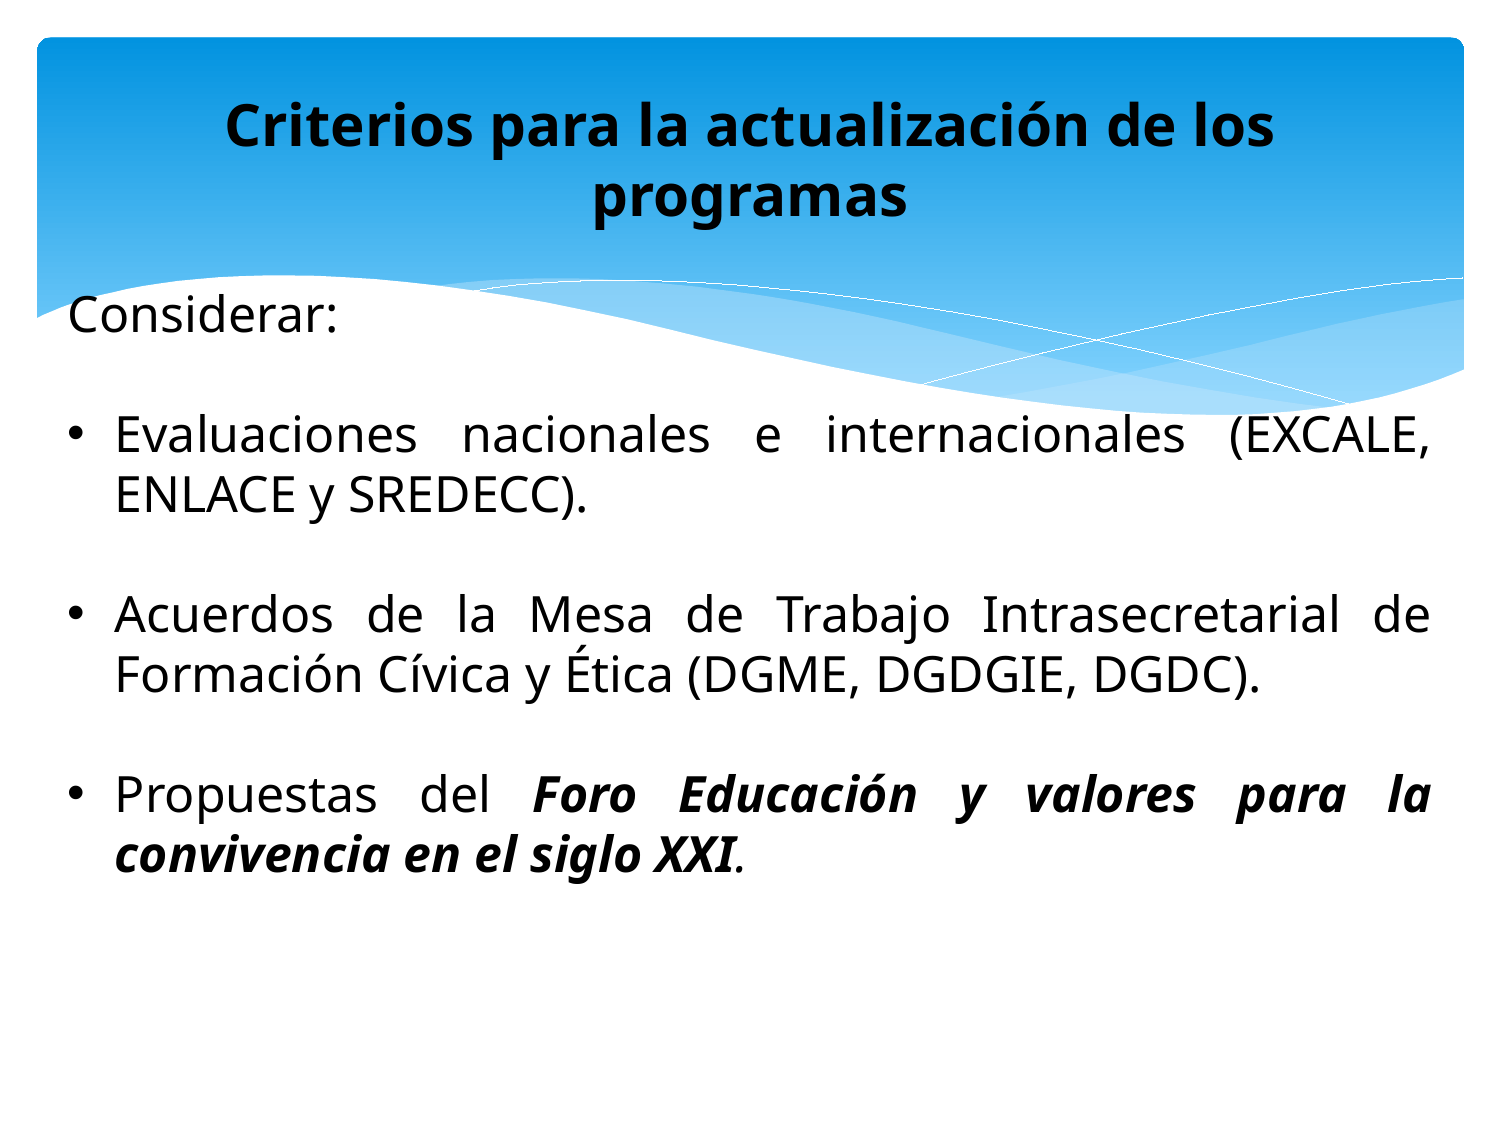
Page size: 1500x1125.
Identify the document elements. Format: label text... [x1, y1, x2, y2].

title Criterios para la actualización de los programas [75, 55, 1425, 261]
text_box Considerar: Evaluaciones nacionales e internacionales (EXCALE, ENLACE y SREDECC). Acuerdos de la Mesa de Trabajo Intrasecretarial de Formación Cívica y Ética (DGME, DGDGIE, DGDC). Propuestas del Foro Educación y valores para la convivencia en el siglo XXI. [53, 275, 1447, 890]
list [49, 250, 1445, 1001]
